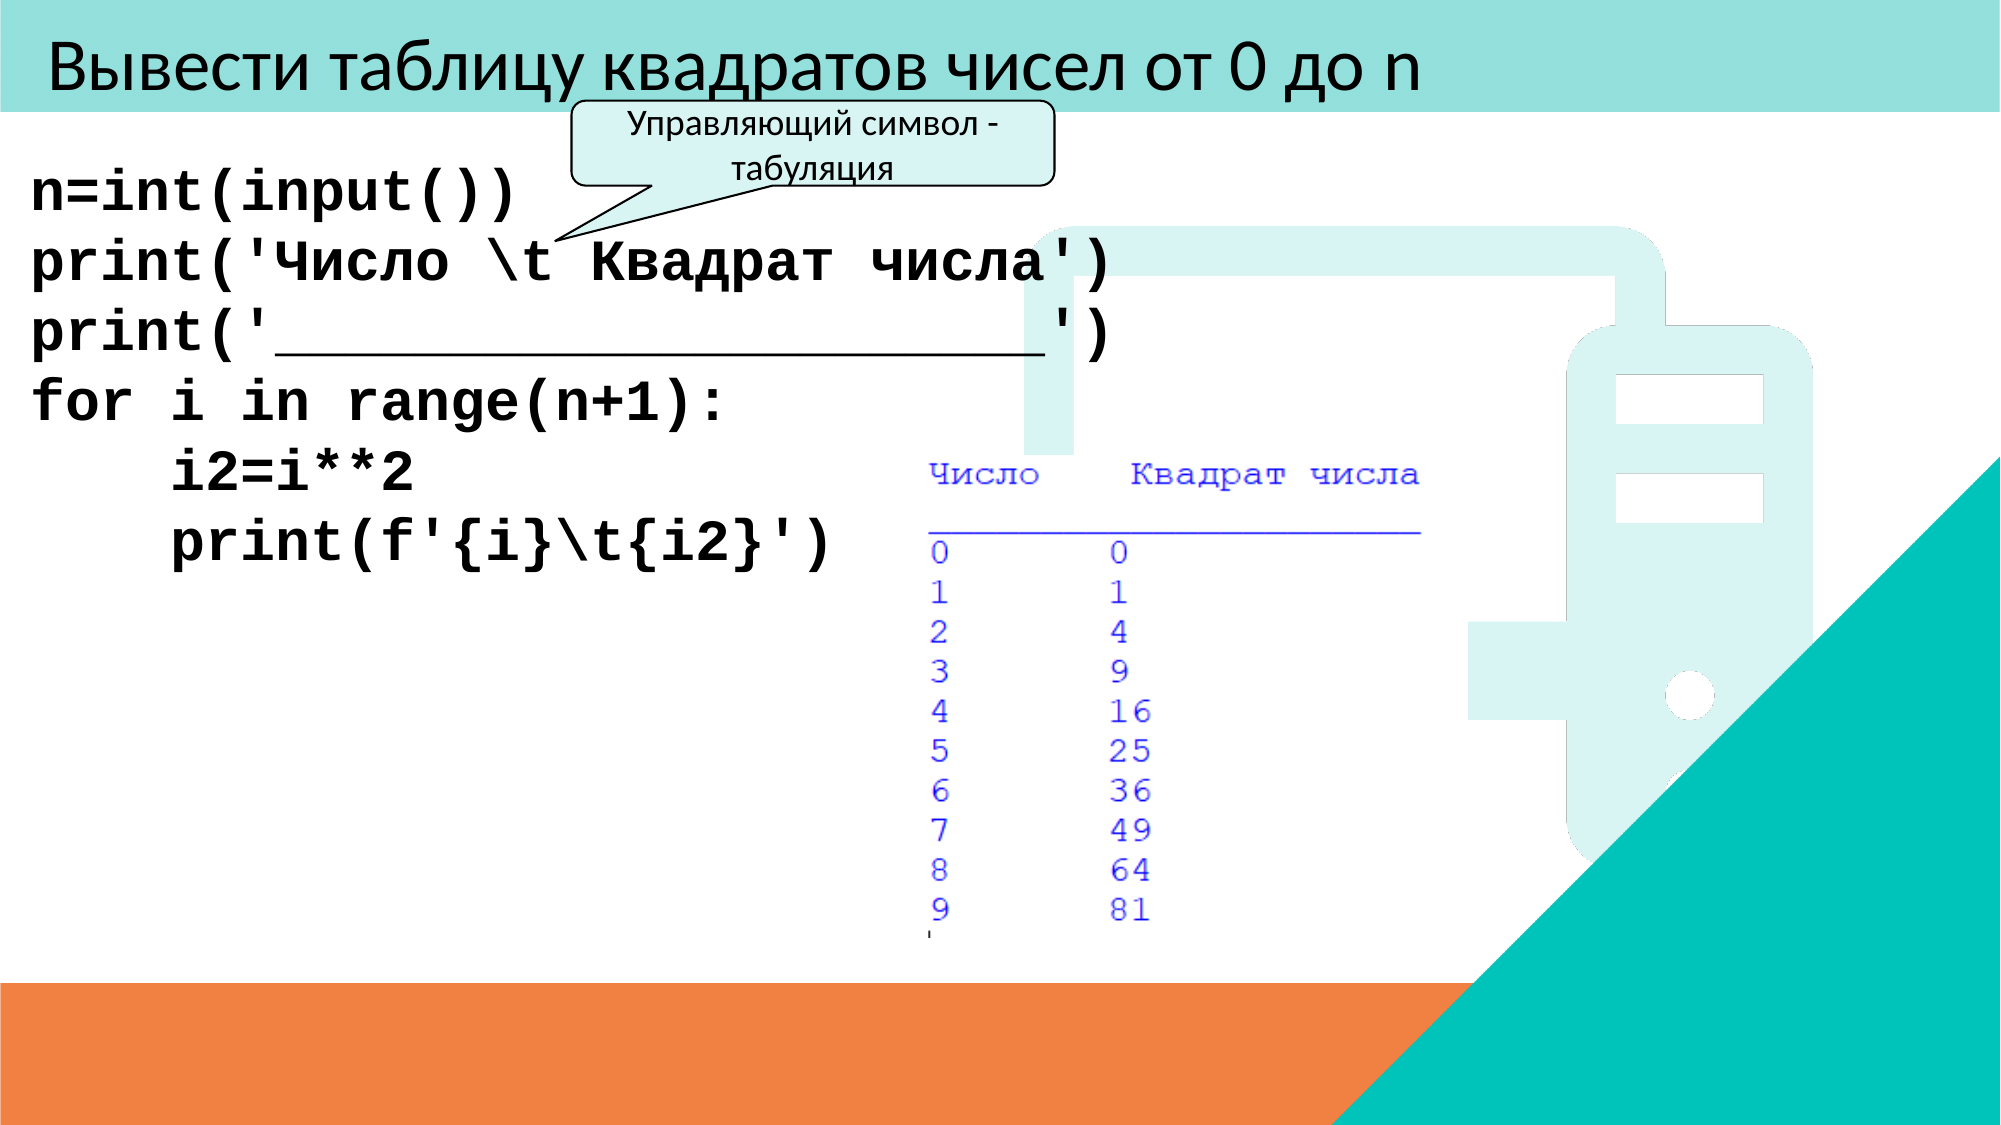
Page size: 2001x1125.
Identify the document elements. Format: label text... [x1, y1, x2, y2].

picture [0, 226, 2000, 1125]
text_box Управляющий символ - табуляция [554, 112, 1056, 243]
text_box n=int(input()) print('Число \t Квадрат числа') print('______________________') for i in range(n+1): i2=i**2 print(f'{i}\t{i2}') [15, 144, 1286, 580]
picture [0, 0, 2000, 112]
